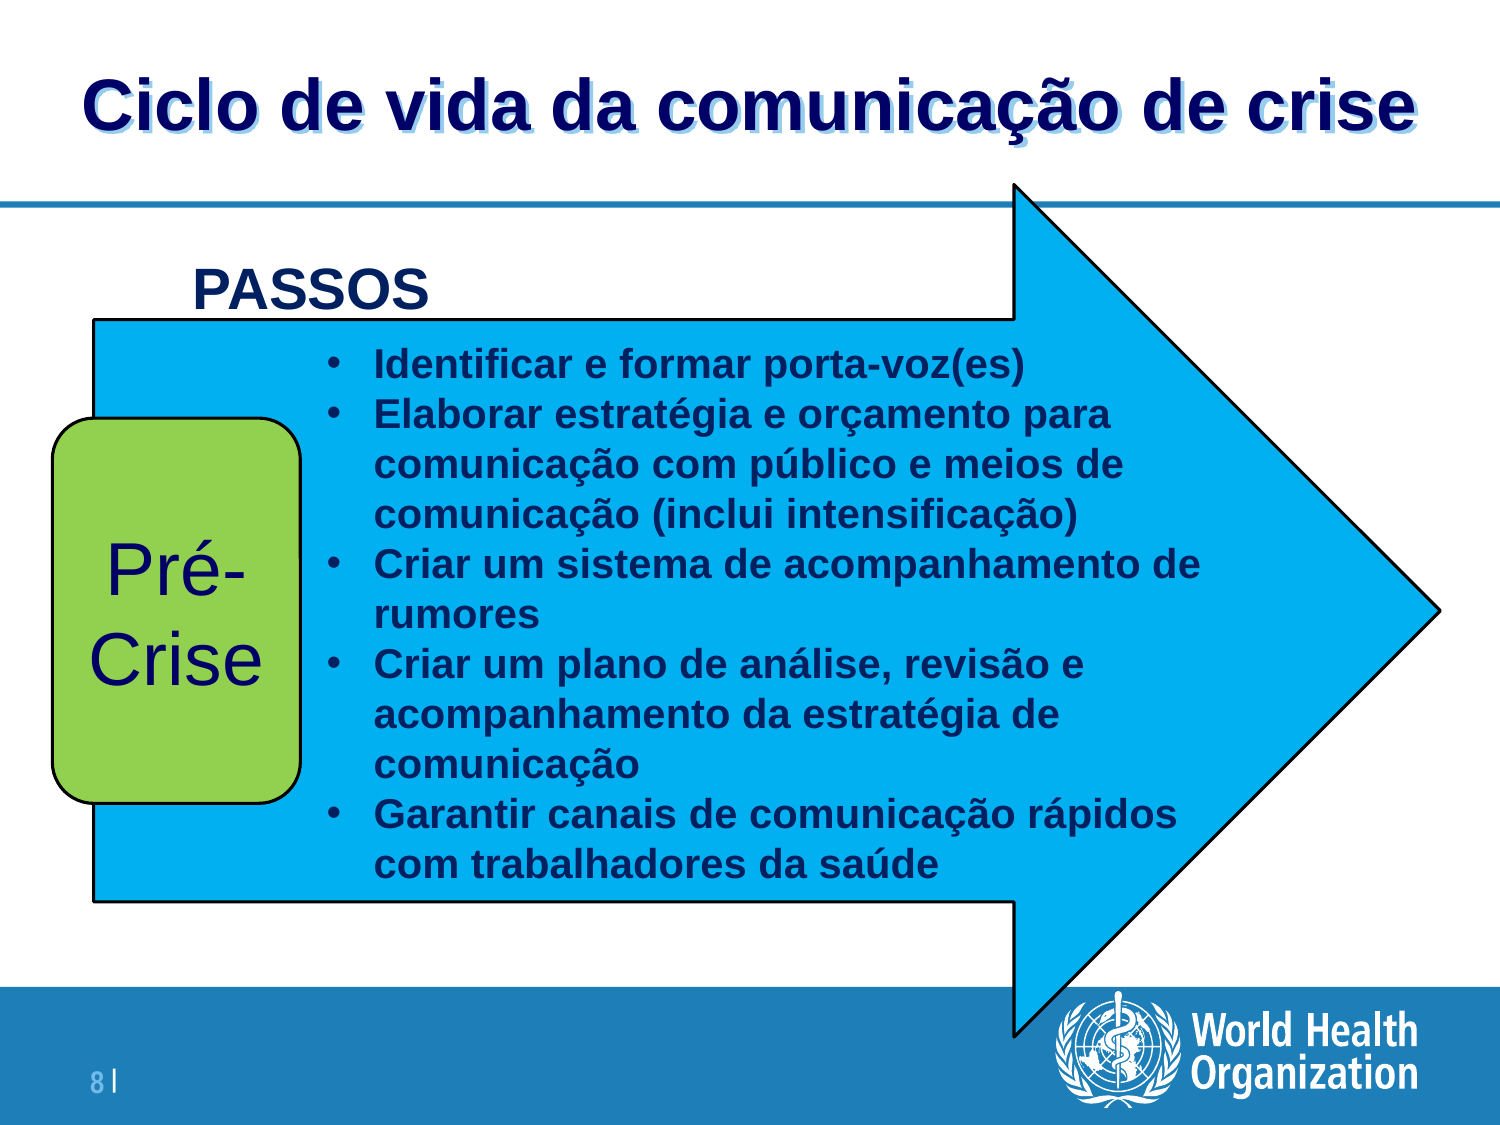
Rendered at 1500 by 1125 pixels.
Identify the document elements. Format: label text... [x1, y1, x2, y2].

text_box [1013, 940, 1112, 1038]
text_box Pré-Crise [52, 418, 301, 804]
text_box PASSOS [177, 243, 446, 329]
text_box [446, 184, 1159, 329]
text_box Identificar e formar porta-voz(es) Elaborar estratégia e orçamento para comunicação com público e meios de comunicação (inclui intensificação) Criar um sistema de acompanhamento de rumores Criar um plano de análise, revisão e acompanhamento da estratégia de comunicação Garantir canais de comunicação rápidos com trabalhadores da saúde [311, 329, 1257, 940]
title Ciclo de vida da comunicação de crise [0, 0, 1500, 204]
text_box [1257, 427, 1441, 795]
text_box [93, 319, 311, 902]
